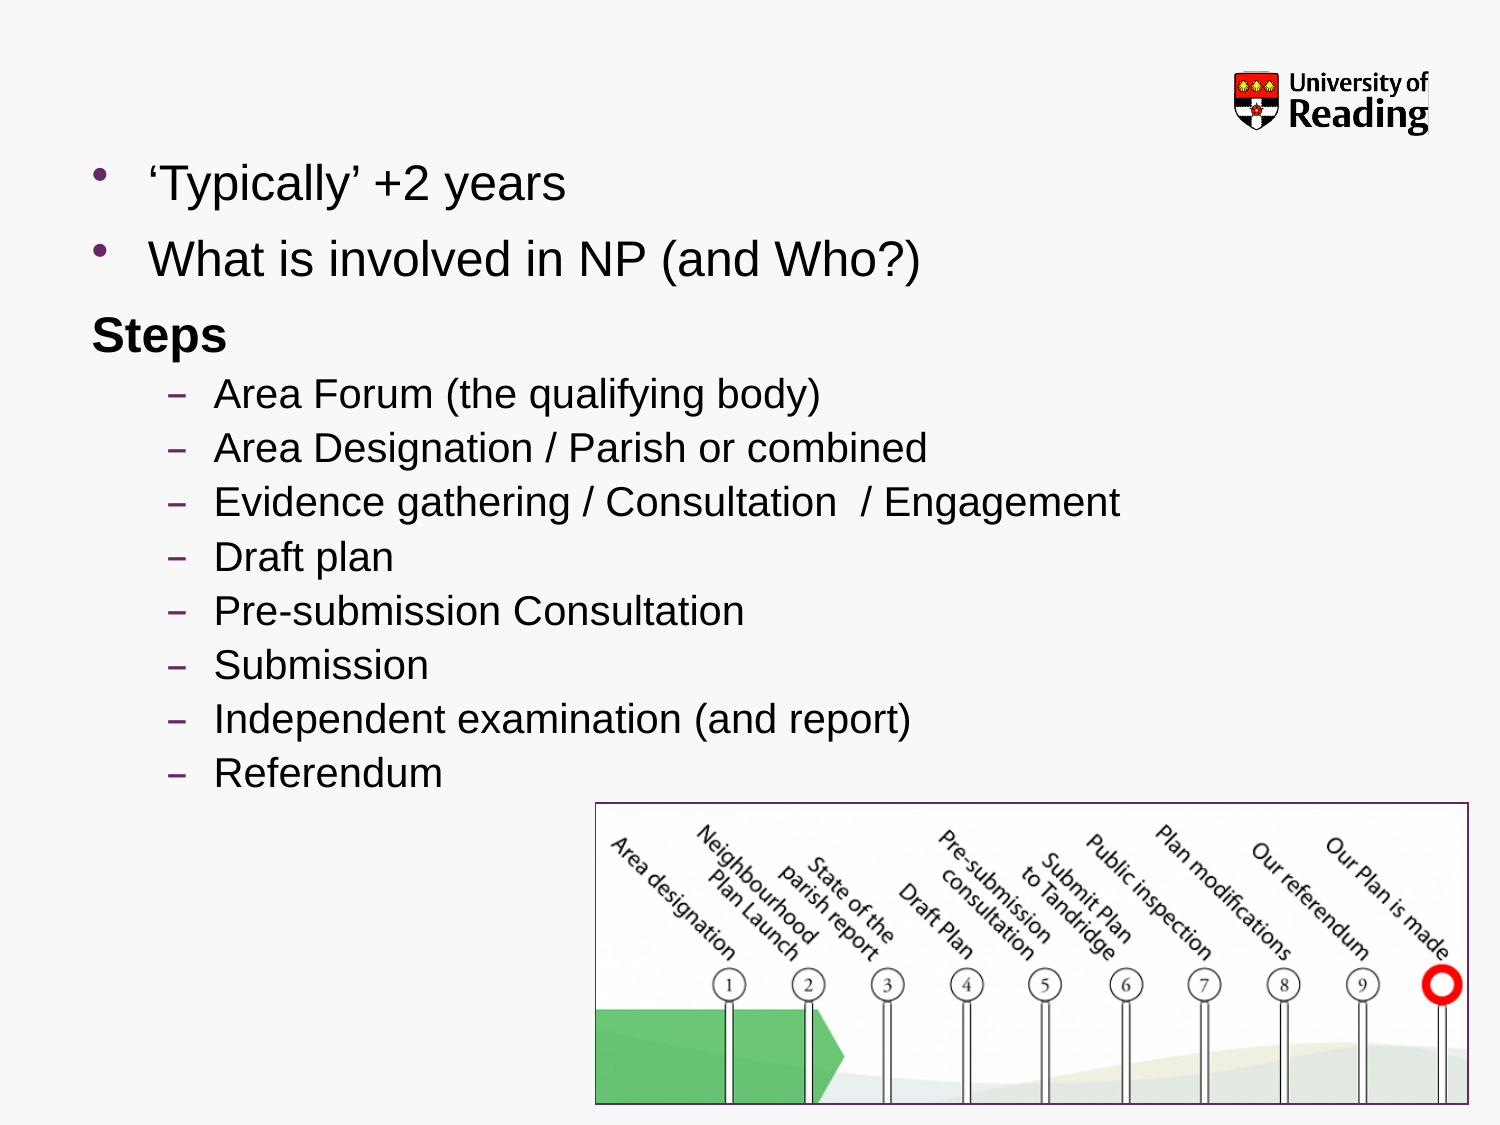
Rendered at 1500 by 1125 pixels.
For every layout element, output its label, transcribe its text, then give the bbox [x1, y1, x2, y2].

list ‘Typically’ +2 years What is involved in NP (and Who?) Steps Area Forum (the qualifying body) Area Designation / Parish or combined Evidence gathering / Consultation / Engagement Draft plan Pre-submission Consultation Submission Independent examination (and report) Referendum [76, 136, 1378, 862]
picture [596, 803, 1468, 1104]
picture [1234, 71, 1429, 136]
